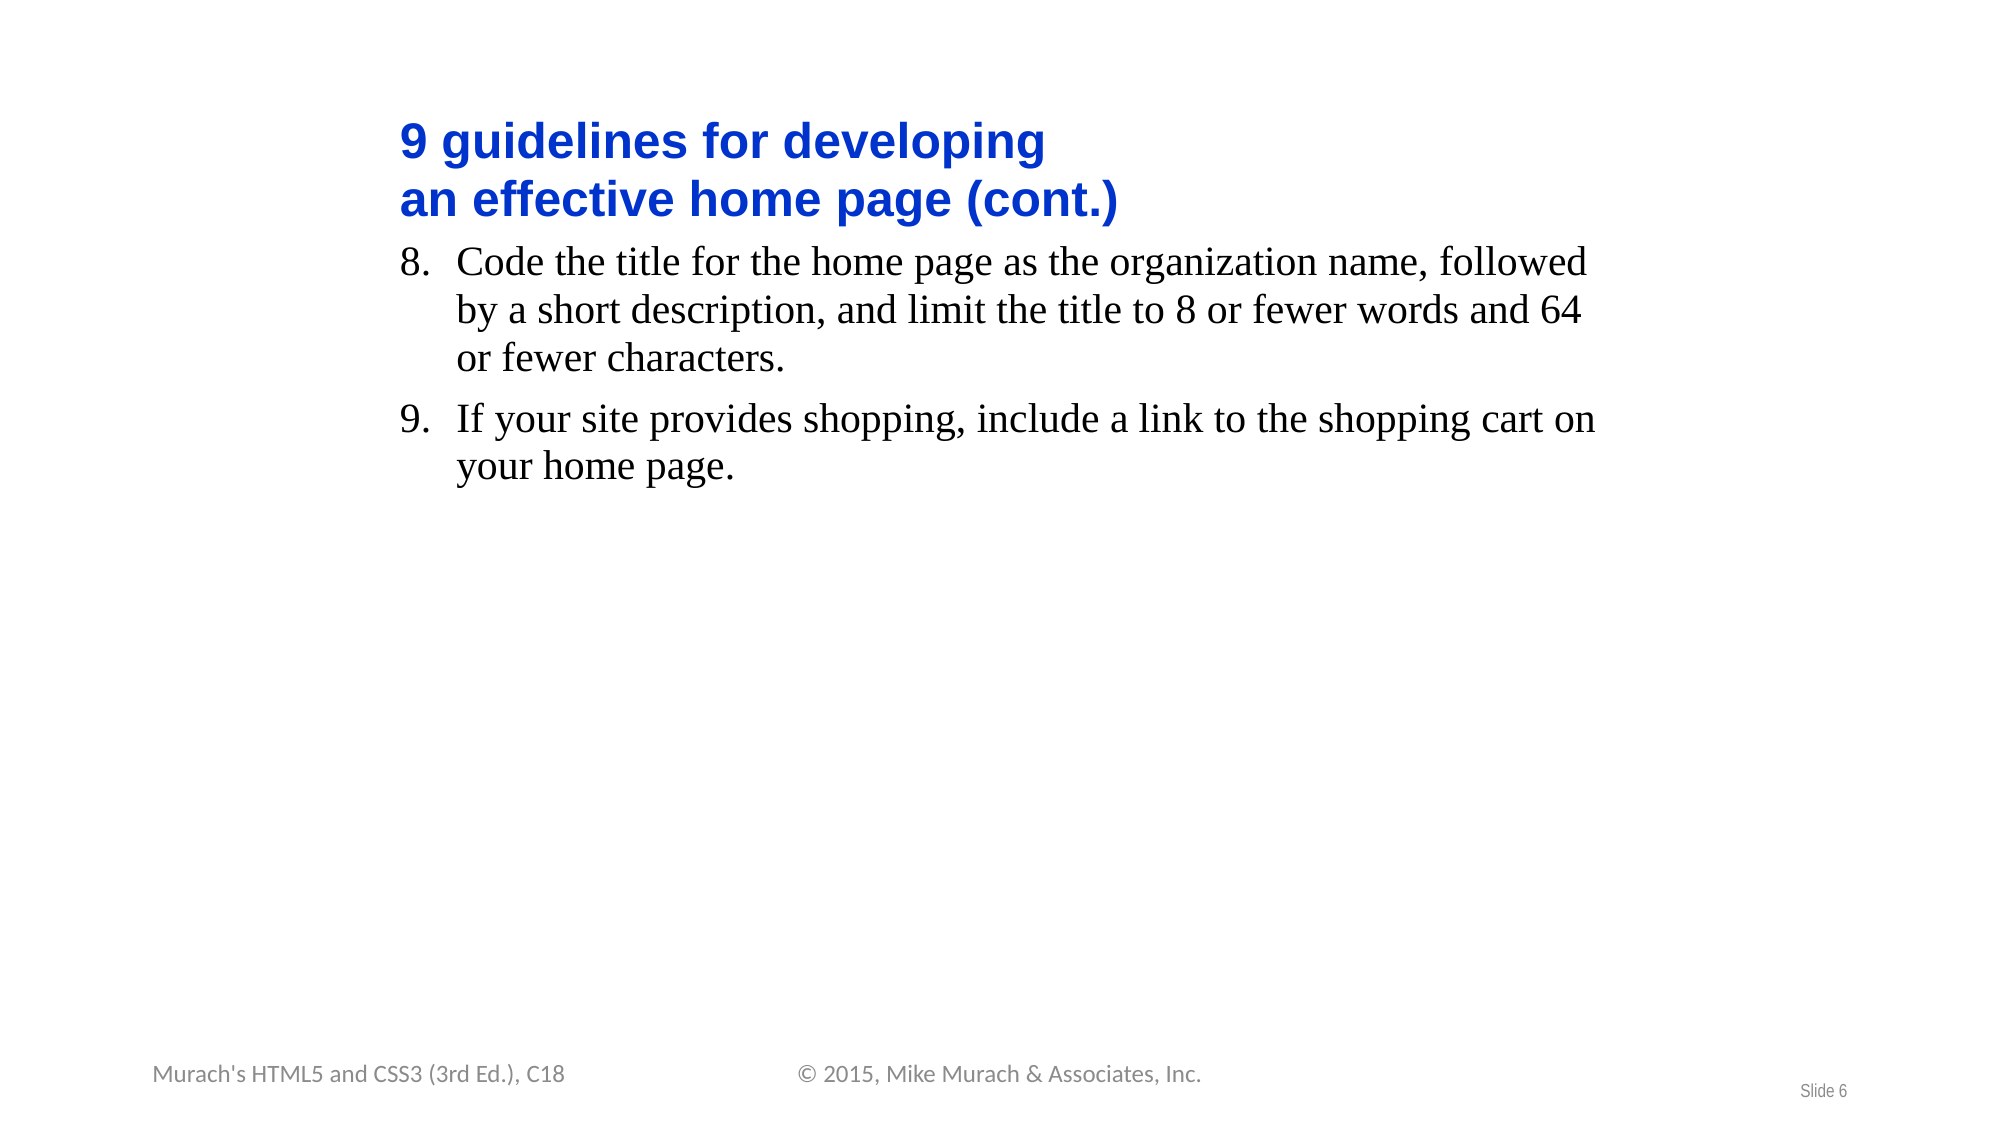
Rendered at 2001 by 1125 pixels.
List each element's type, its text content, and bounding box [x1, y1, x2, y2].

slide_number Slide 6 [1412, 1042, 1863, 1103]
footer © 2015, Mike Murach & Associates, Inc. [662, 1042, 1338, 1103]
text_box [399, 237, 1598, 503]
slide_number Murach's HTML5 and CSS3 (3rd Ed.), C18 [137, 1042, 588, 1103]
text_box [399, 112, 1598, 237]
